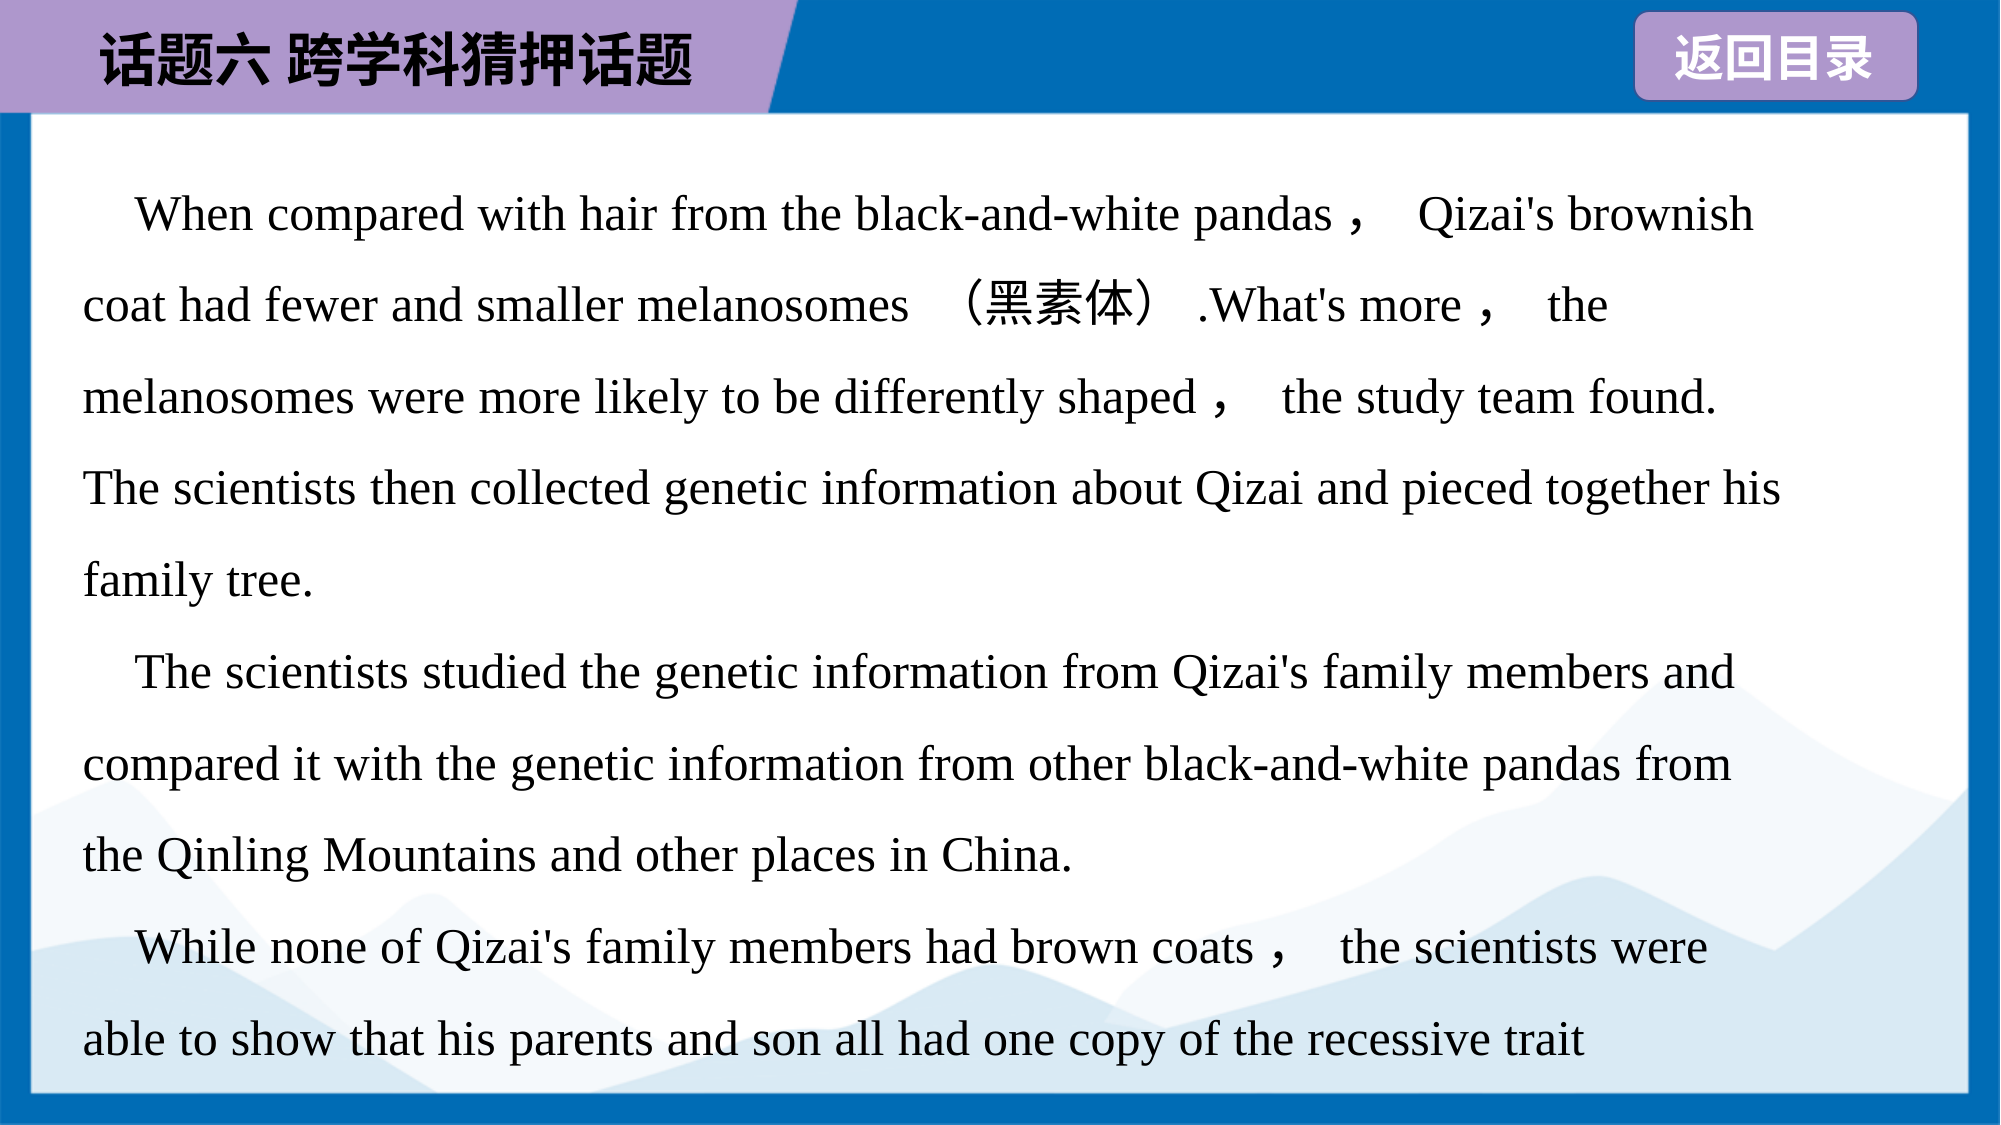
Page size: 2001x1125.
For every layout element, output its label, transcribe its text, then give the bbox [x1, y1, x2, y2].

picture [0, 0, 2000, 1125]
text_box When compared with hair from the black-and-white pandas， Qizai's brownish coat had fewer and smaller melanosomes （黑素体）.What's more， the melanosomes were more likely to be differently shaped， the study team found. The scientists then collected genetic information about Qizai and pieced together his family tree. The scientists studied the genetic information from Qizai's family members and compared it with the genetic information from other black-and-white pandas from the Qinling Mountains and other places in China. While none of Qizai's family members had brown coats， the scientists were able to show that his parents and son all had one copy of the recessive trait [82, 148, 1917, 1065]
